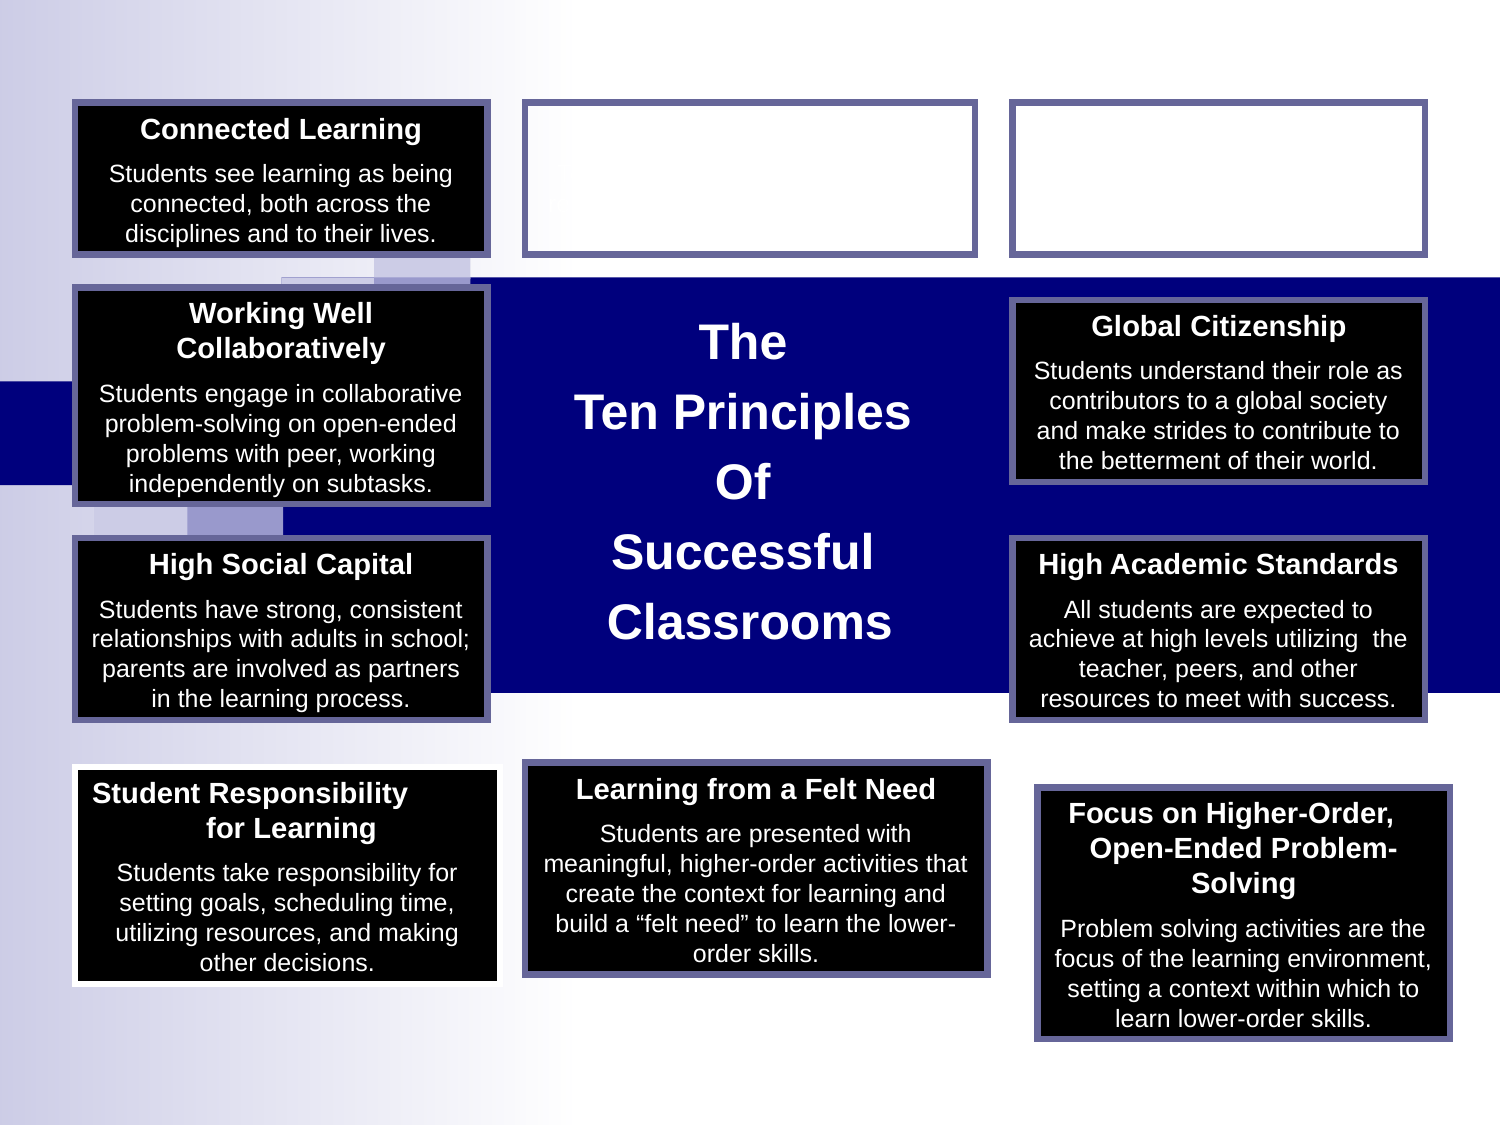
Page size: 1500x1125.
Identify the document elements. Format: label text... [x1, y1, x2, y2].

text_box Learning from a Felt Need Students are presented with meaningful, higher-order activities that create the context for learning and build a “felt need” to learn the lower-order skills. [524, 762, 988, 975]
text_box Global Citizenship Students understand their role as contributors to a global society and make strides to contribute to the betterment of their world. [1012, 299, 1425, 482]
text_box High Academic Standards All students are expected to achieve at high levels utilizing the teacher, peers, and other resources to meet with success. [1012, 538, 1425, 721]
text_box High Social Capital Students have strong, consistent relationships with adults in school; parents are involved as partners in the learning process. [75, 538, 488, 721]
text_box Technology Infusion Technology is used as a tool and a resource to support learning and not seen as a goal unto itself. [524, 102, 975, 255]
text_box Individual Learning Path Teachers differentiate instruction to meet the needs of each individual learner. [1012, 102, 1425, 255]
text_box The Ten Principles Of Successful Classrooms [524, 316, 975, 656]
text_box Connected Learning Students see learning as being connected, both across the disciplines and to their lives. [75, 102, 488, 255]
text_box Working Well Collaboratively Students engage in collaborative problem-solving on open-ended problems with peer, working independently on subtasks. [75, 287, 488, 505]
text_box Student Responsibility for Learning Students take responsibility for setting goals, scheduling time, utilizing resources, and making other decisions. [75, 767, 500, 985]
text_box Focus on Higher-Order, Open-Ended Problem-Solving Problem solving activities are the focus of the learning environment, setting a context within which to learn lower-order skills. [1037, 787, 1450, 1040]
